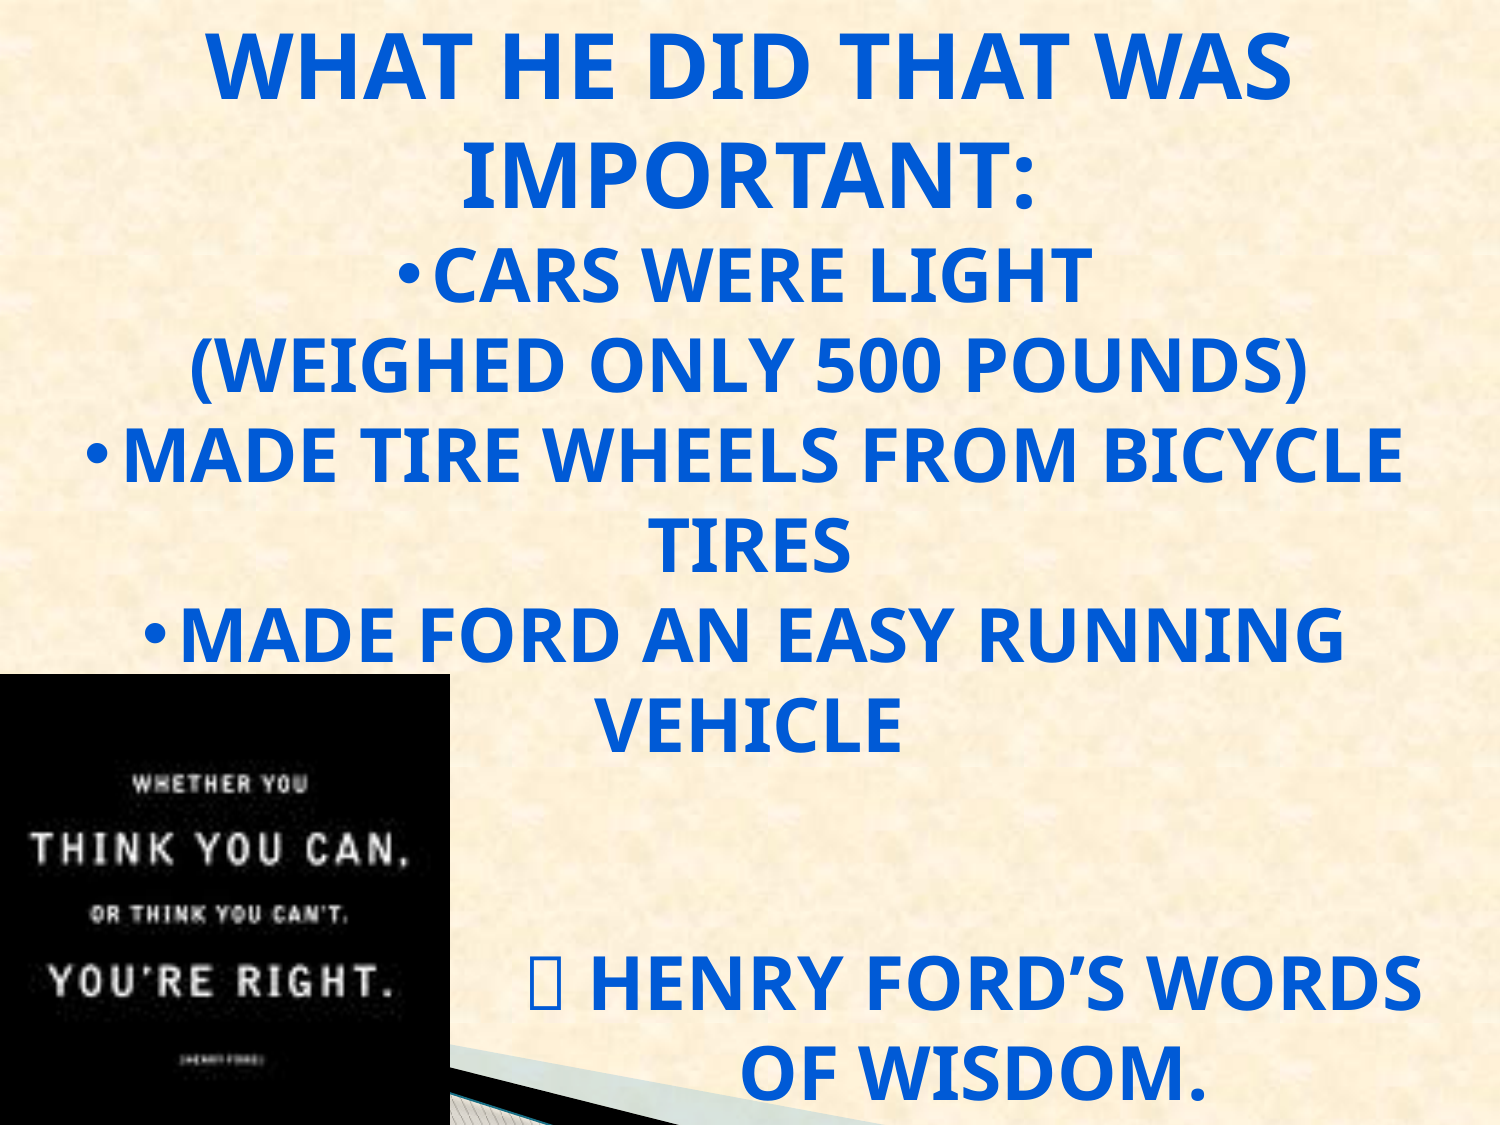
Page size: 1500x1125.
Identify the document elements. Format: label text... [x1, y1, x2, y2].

picture [0, 674, 1500, 1125]
text_box What he did that was important: Cars were light (Weighed only 500 pounds) Made tire wheels from bicycle tires Made ford an easy running vehicle [0, 0, 1500, 775]
text_box  Henry Ford’s words Of wisdom. [508, 928, 1440, 1123]
